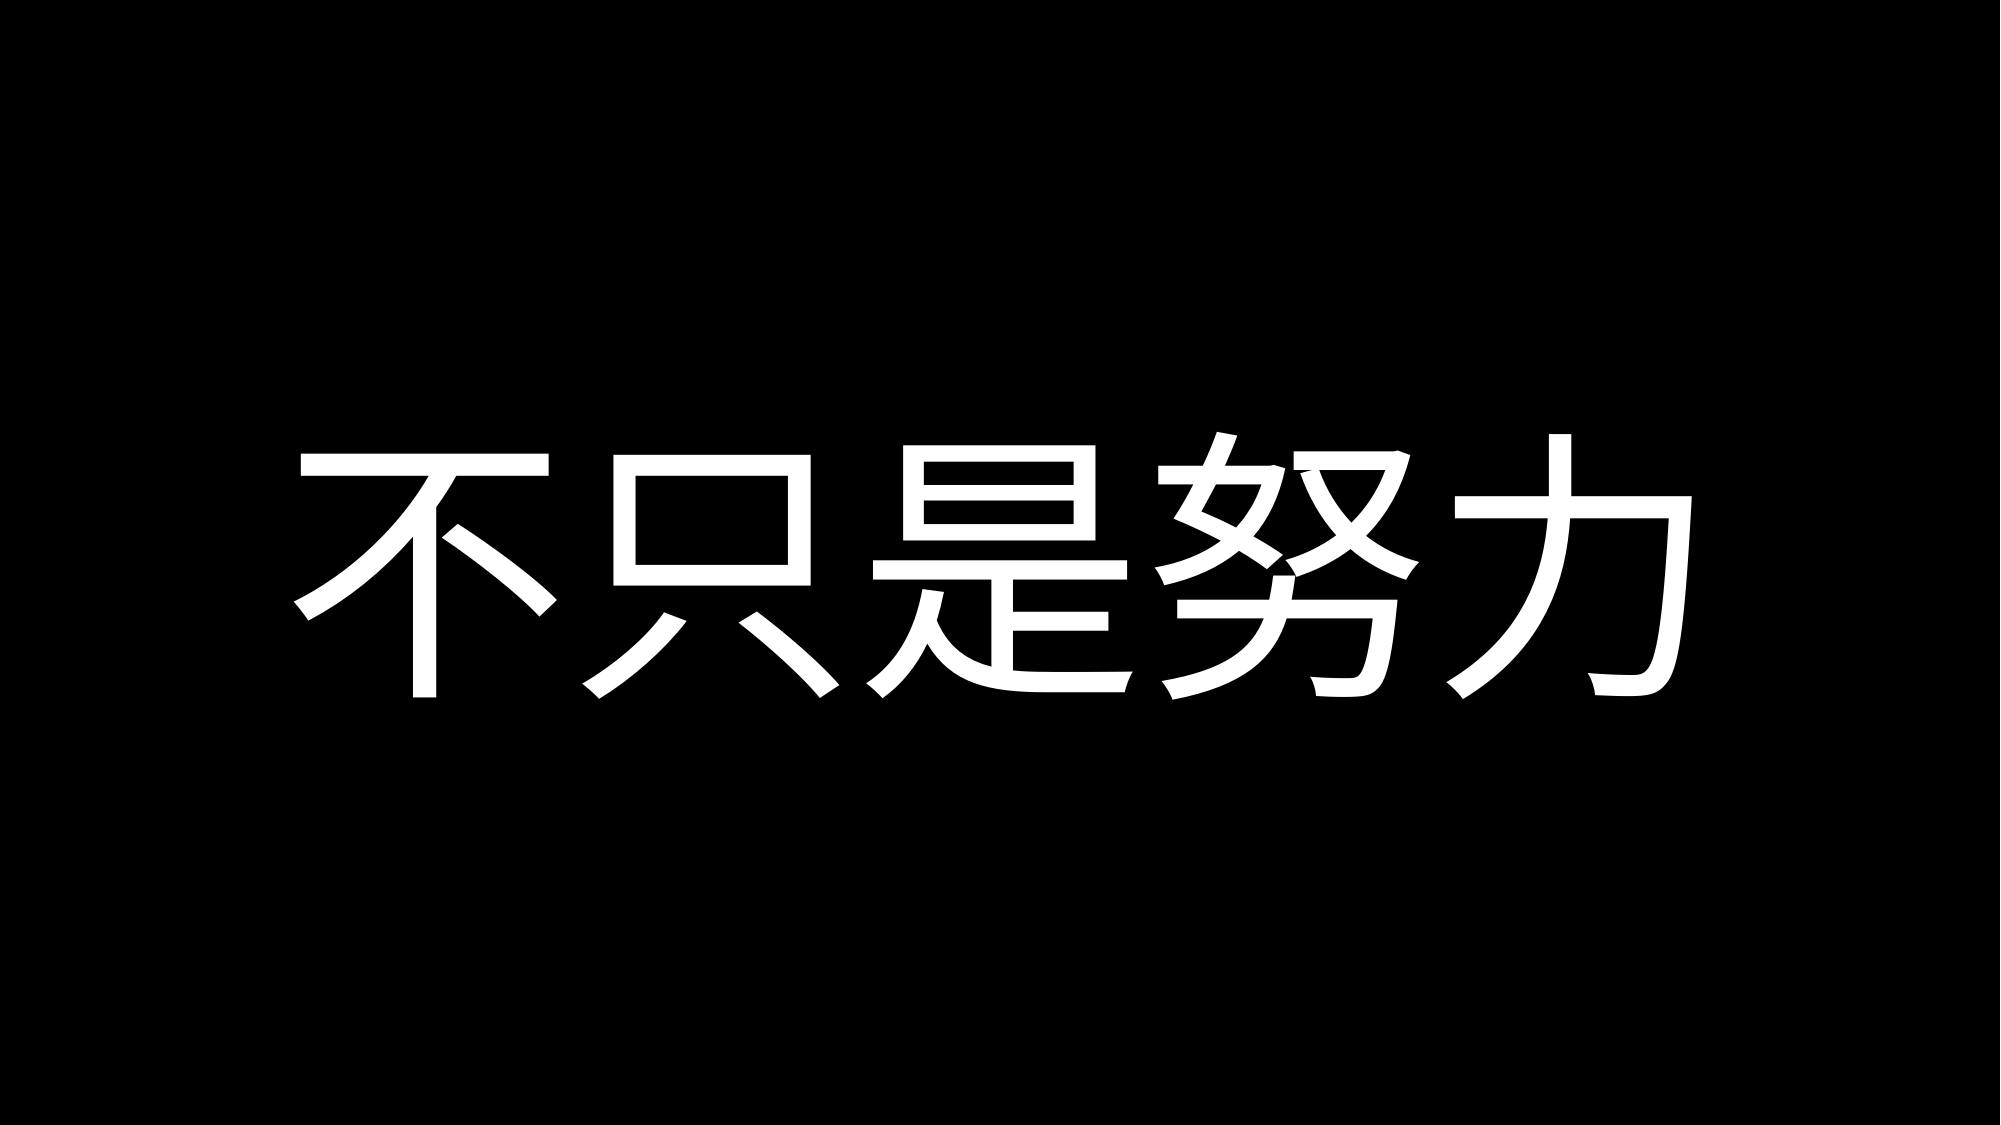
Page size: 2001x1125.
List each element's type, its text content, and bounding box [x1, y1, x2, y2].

text_box 不只是努力 [266, 380, 1734, 741]
